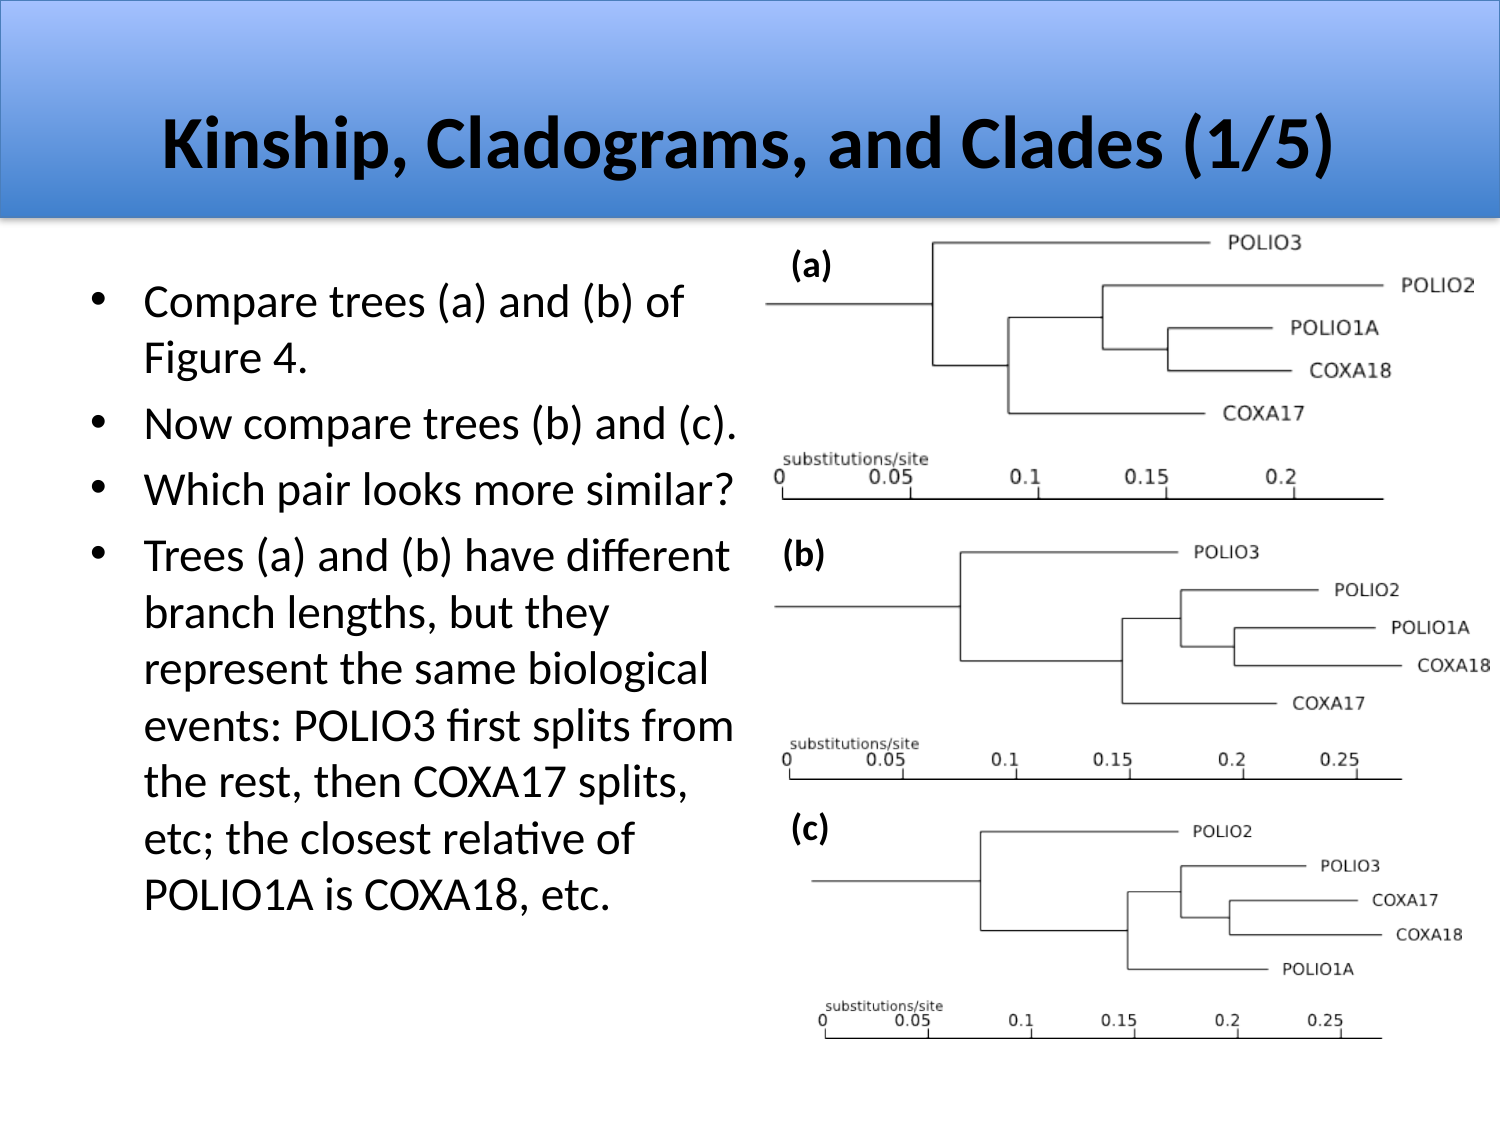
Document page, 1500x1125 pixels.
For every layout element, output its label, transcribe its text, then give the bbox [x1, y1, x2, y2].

picture [774, 532, 1491, 780]
picture [811, 814, 1462, 1039]
list Compare trees (a) and (b) of Figure 4. Now compare trees (b) and (c). Which pair looks more similar? Trees (a) and (b) have different branch lengths, but they represent the same biological events: POLIO3 first splits from the rest, then COXA17 splits, etc; the closest relative of POLIO1A is COXA18, etc. [75, 262, 764, 1005]
text_box (b) [767, 521, 841, 582]
picture [764, 221, 1474, 500]
title Kinship, Cladograms, and Clades (1/5) [75, 45, 1425, 233]
text_box (c) [775, 795, 845, 855]
